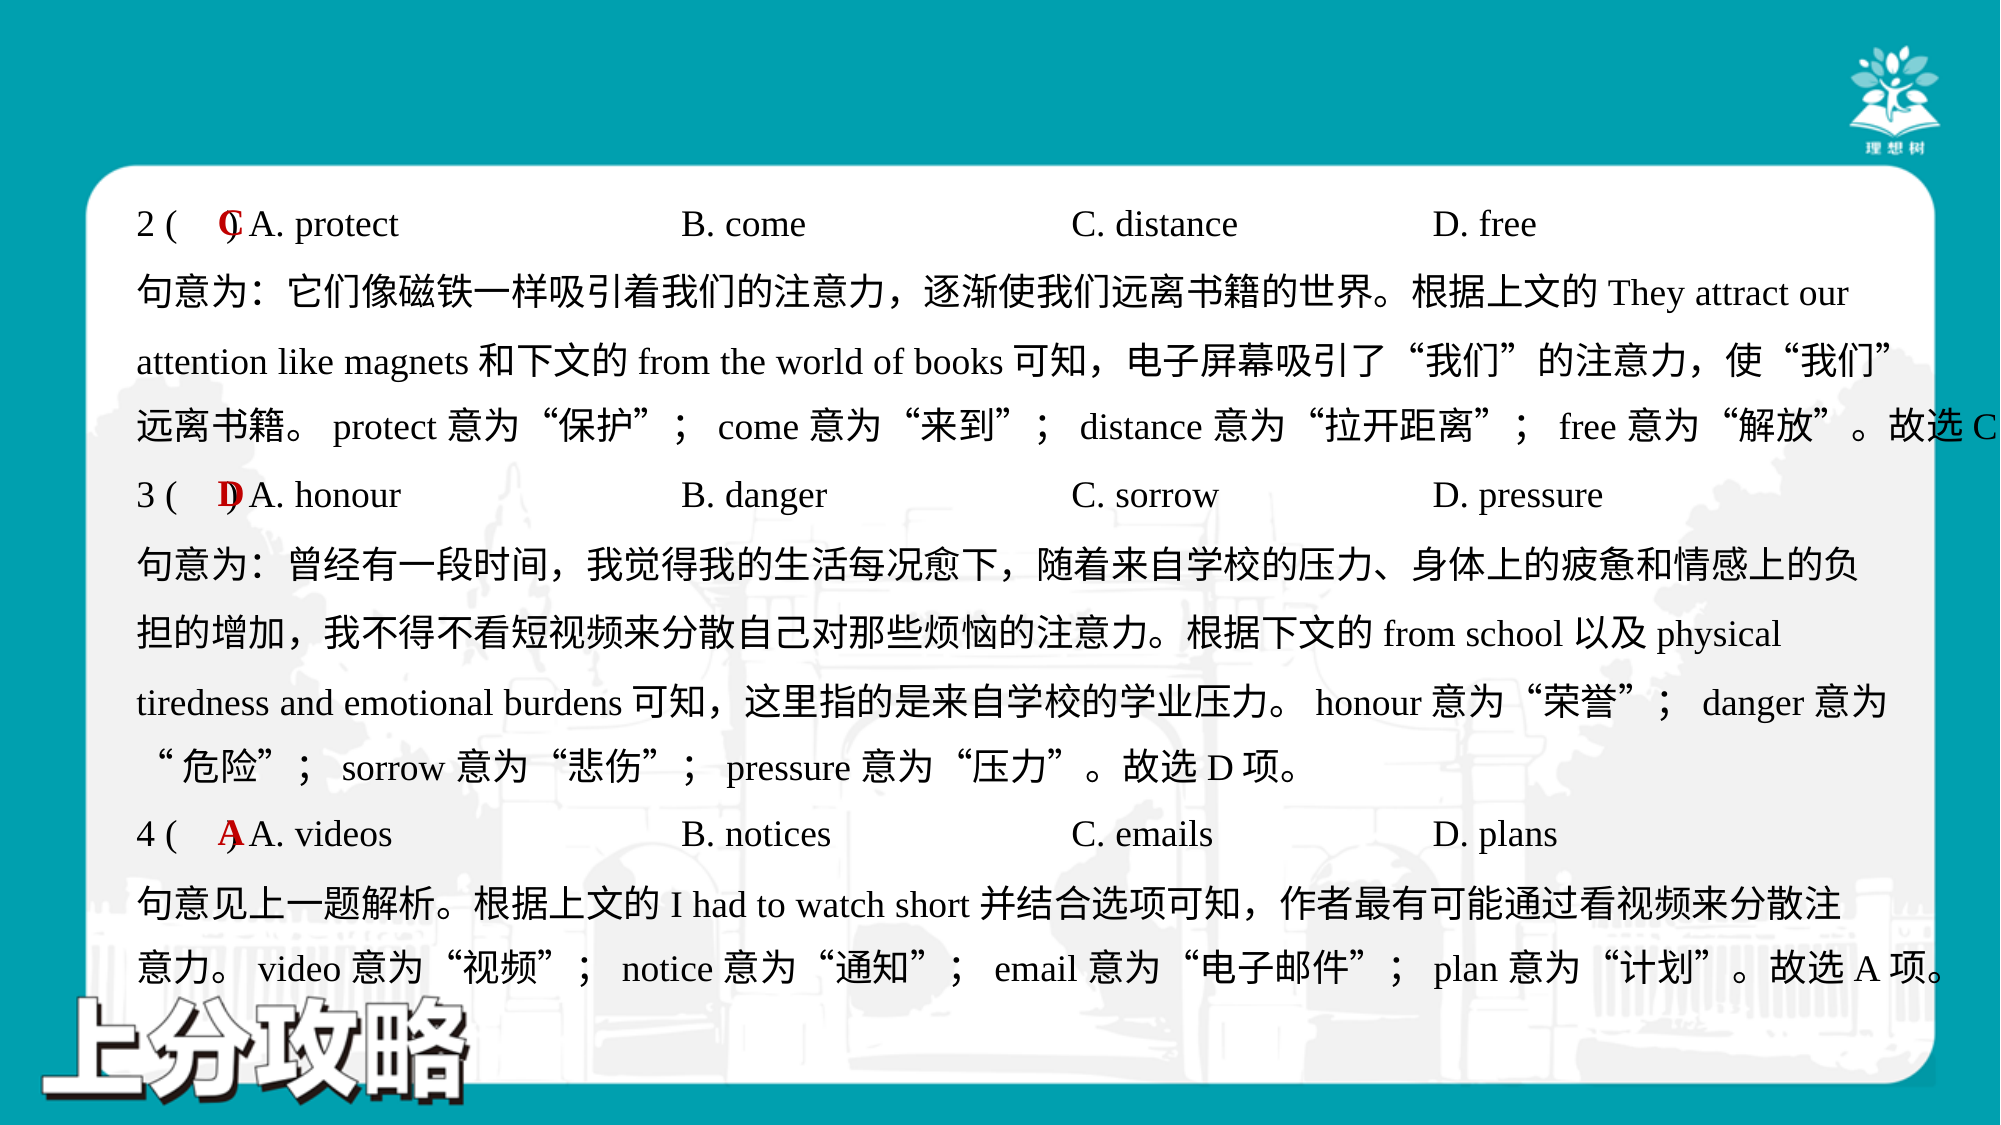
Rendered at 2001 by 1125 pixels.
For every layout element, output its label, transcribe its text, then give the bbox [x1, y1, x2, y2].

text_box 4 ( ) A. videos B. notices C. emails D. plans [136, 786, 204, 846]
picture [0, 0, 2000, 1125]
text_box A [204, 786, 259, 846]
text_box 句意为：它们像磁铁一样吸引着我们的注意力，逐渐使我们远离书籍的世界。根据上文的They attract our attention like magnets和下文的from the world of books可知，电子屏幕吸引了“我们”的注意力，使“我们” 远离书籍。protect意为“保护”；come意为“来到”；distance意为“拉开距离”；free意为“解放”。故选C项。 [136, 244, 1865, 441]
text_box D [204, 447, 259, 507]
text_box C [204, 176, 259, 236]
text_box 3 ( ) A. honour B. danger C. sorrow D. pressure [136, 447, 204, 507]
text_box 句意见上一题解析。根据上文的I had to watch short并结合选项可知，作者最有可能通过看视频来分散注 意力。video意为“视频”；notice意为“通知”；email意为“电子邮件”；plan意为“计划”。故选A项。 [136, 855, 1865, 983]
text_box 2 ( ) A. protect B. come C. distance D. free [136, 176, 1865, 237]
text_box 3 ( ) A. honour B. danger C. sorrow D. pressure [259, 447, 1865, 507]
text_box 4 ( ) A. videos B. notices C. emails D. plans [259, 786, 1865, 846]
text_box 句意为：曾经有一段时间，我觉得我的生活每况愈下，随着来自学校的压力、身体上的疲惫和情感上的负 担的增加，我不得不看短视频来分散自己对那些烦恼的注意力。根据下文的from school以及physical tiredness and emotional burdens可知，这里指的是来自学校的学业压力。honour意为“荣誉”；danger意为 “危险”；sorrow意为“悲伤”；pressure意为“压力”。故选D项。 [136, 516, 1865, 782]
